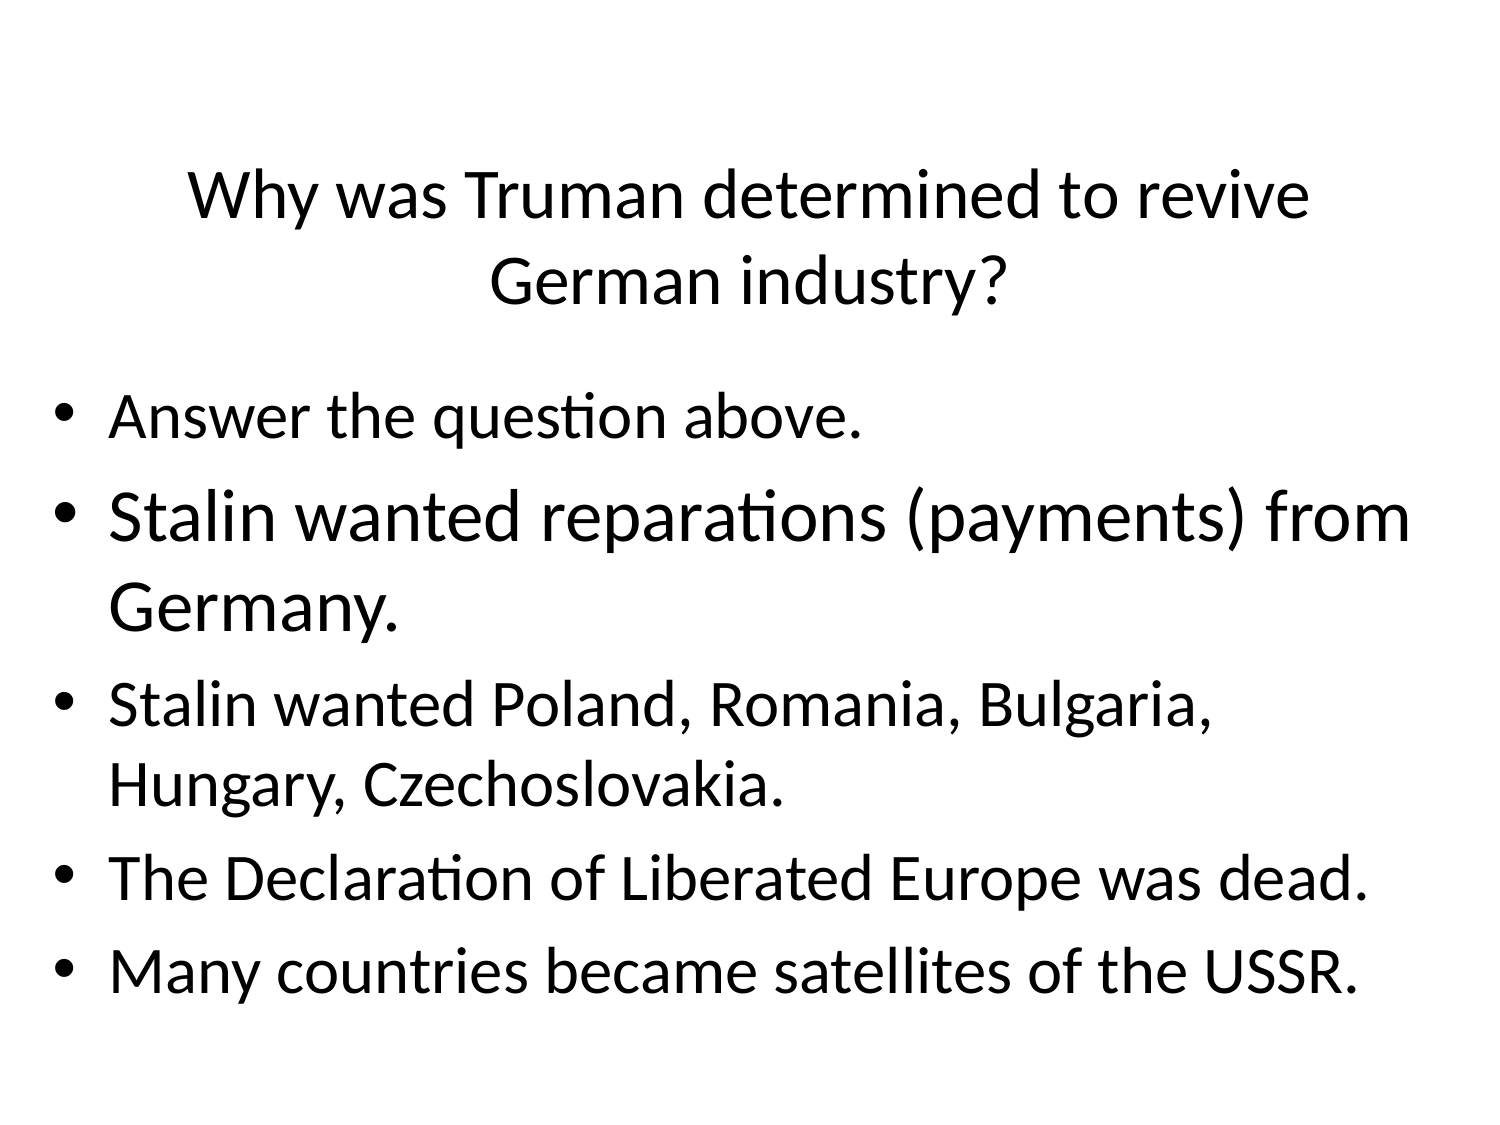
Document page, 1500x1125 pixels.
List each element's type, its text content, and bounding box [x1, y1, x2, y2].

title Why was Truman determined to revive German industry? [75, 138, 1425, 327]
list Answer the question above. Stalin wanted reparations (payments) from Germany. Stalin wanted Poland, Romania, Bulgaria, Hungary, Czechoslovakia. The Declaration of Liberated Europe was dead. Many countries became satellites of the USSR. [37, 363, 1466, 1024]
